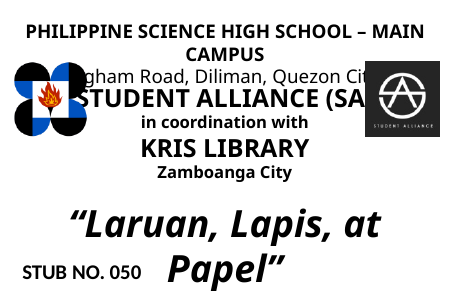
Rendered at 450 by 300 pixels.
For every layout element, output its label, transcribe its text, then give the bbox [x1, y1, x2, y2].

picture [12, 60, 88, 137]
text_box STUDENT ALLIANCE (SA) in coordination with KRIS LIBRARY Zamboanga City [0, 74, 450, 190]
text_box PHILIPPINE SCIENCE HIGH SCHOOL – MAIN CAMPUS Agham Road, Diliman, Quezon City [0, 12, 450, 74]
text_box “Laruan, Lapis, at Papel” [0, 192, 450, 298]
text_box STUB NO. 050 [7, 251, 213, 292]
picture [364, 60, 441, 137]
